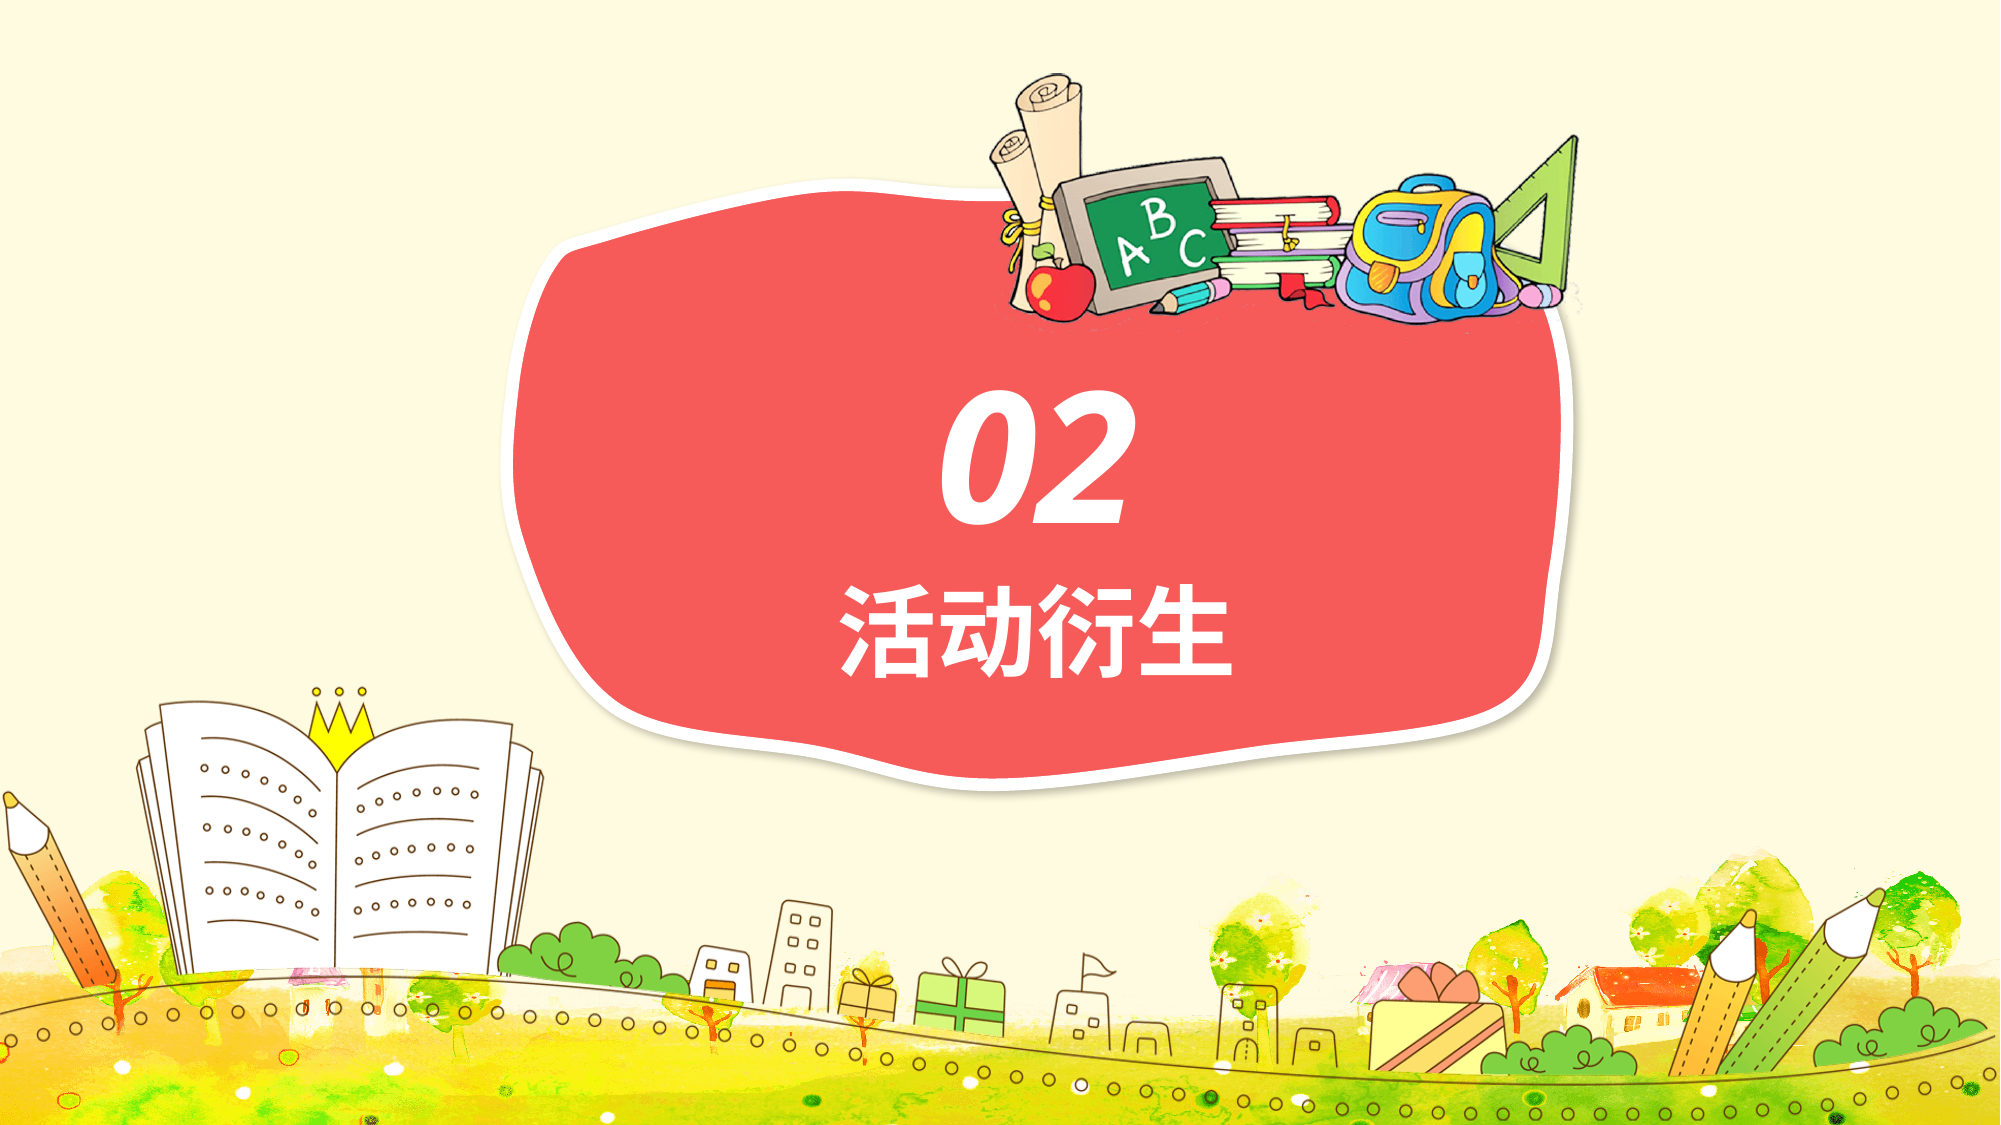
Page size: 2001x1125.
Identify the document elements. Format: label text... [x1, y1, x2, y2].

text_box [505, 183, 977, 683]
text_box 02 [921, 333, 1153, 568]
text_box [1153, 358, 1569, 683]
text_box 活动衍生 [822, 562, 1252, 683]
picture [977, 47, 1598, 358]
picture [0, 683, 2000, 1125]
